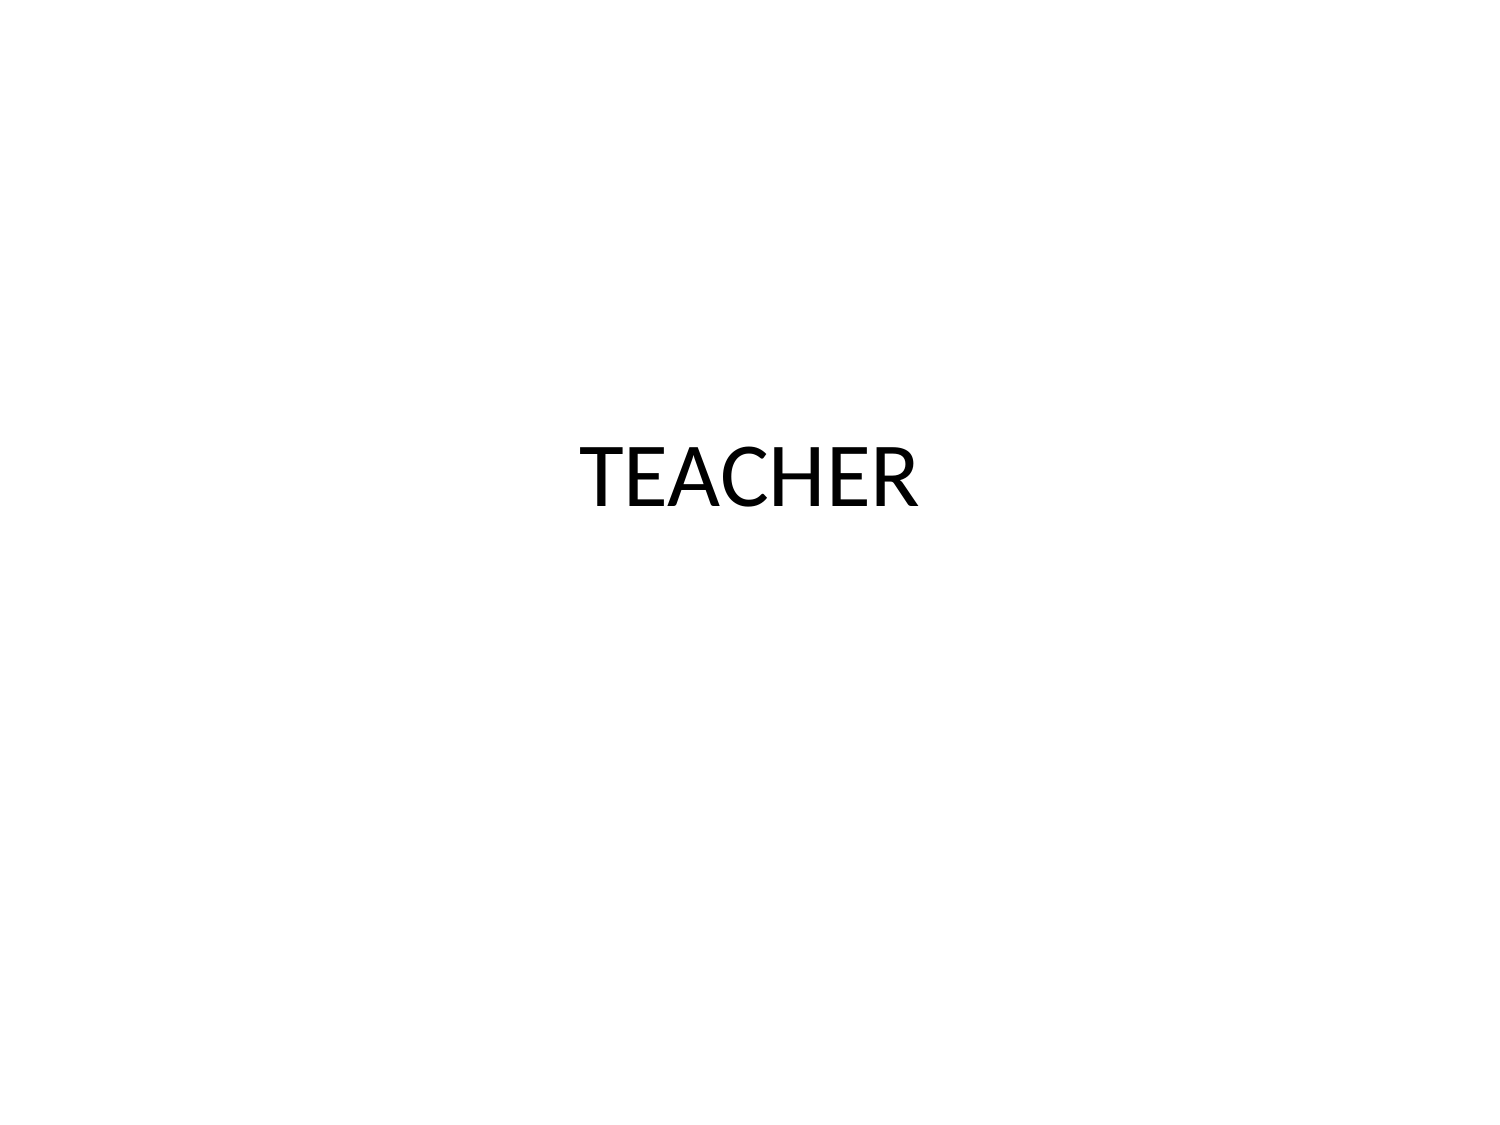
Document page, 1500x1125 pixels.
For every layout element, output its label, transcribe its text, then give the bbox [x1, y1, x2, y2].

title TEACHER [112, 349, 1388, 591]
